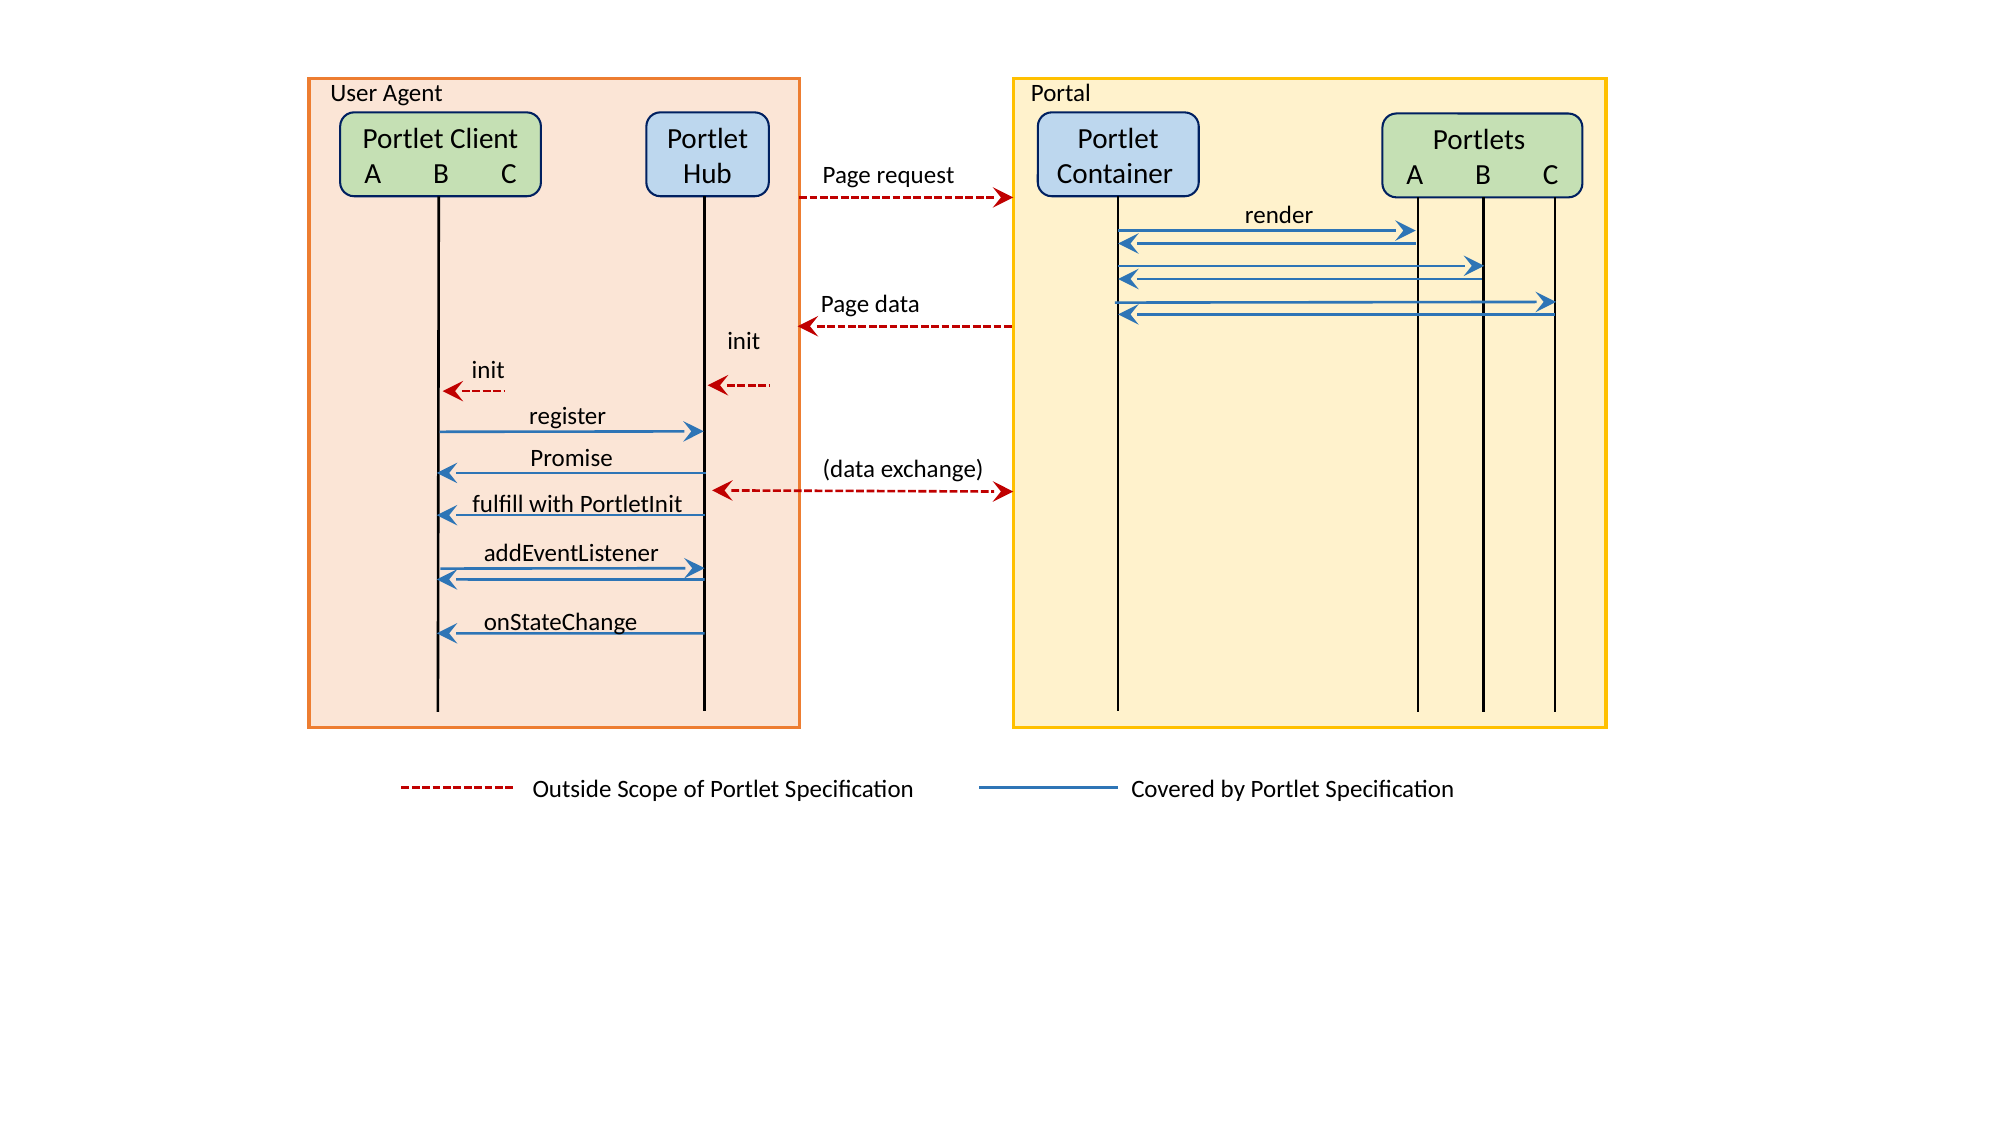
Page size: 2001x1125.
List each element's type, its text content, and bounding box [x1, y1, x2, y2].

text_box Covered by Portlet Specification [1116, 765, 1470, 810]
text_box [308, 77, 800, 729]
text_box onStateChange [469, 634, 653, 643]
text_box register [514, 392, 622, 431]
text_box onStateChange [469, 597, 653, 633]
text_box [1012, 77, 1607, 729]
text_box Portlet Client A B C [339, 111, 542, 198]
text_box Portal [1016, 69, 1106, 114]
text_box addEventListener [469, 569, 675, 574]
text_box Promise [515, 434, 628, 472]
text_box init [712, 317, 776, 362]
text_box (data exchange) [807, 444, 999, 490]
text_box addEventListener [469, 528, 675, 568]
text_box Portlets A B C [1381, 112, 1584, 199]
text_box User Agent [315, 68, 458, 114]
text_box fulfill with PortletInit [457, 479, 698, 515]
text_box Promise [515, 474, 628, 479]
text_box Outside Scope of Portlet Specification [517, 765, 930, 810]
text_box Portlet Container [1036, 111, 1200, 198]
text_box Page request [807, 150, 970, 196]
text_box Page data [806, 279, 936, 325]
text_box Portlet Hub [645, 111, 770, 198]
text_box fulfill with PortletInit [457, 516, 698, 525]
text_box render [1229, 231, 1329, 236]
text_box render [1229, 191, 1329, 230]
text_box init [456, 346, 520, 392]
